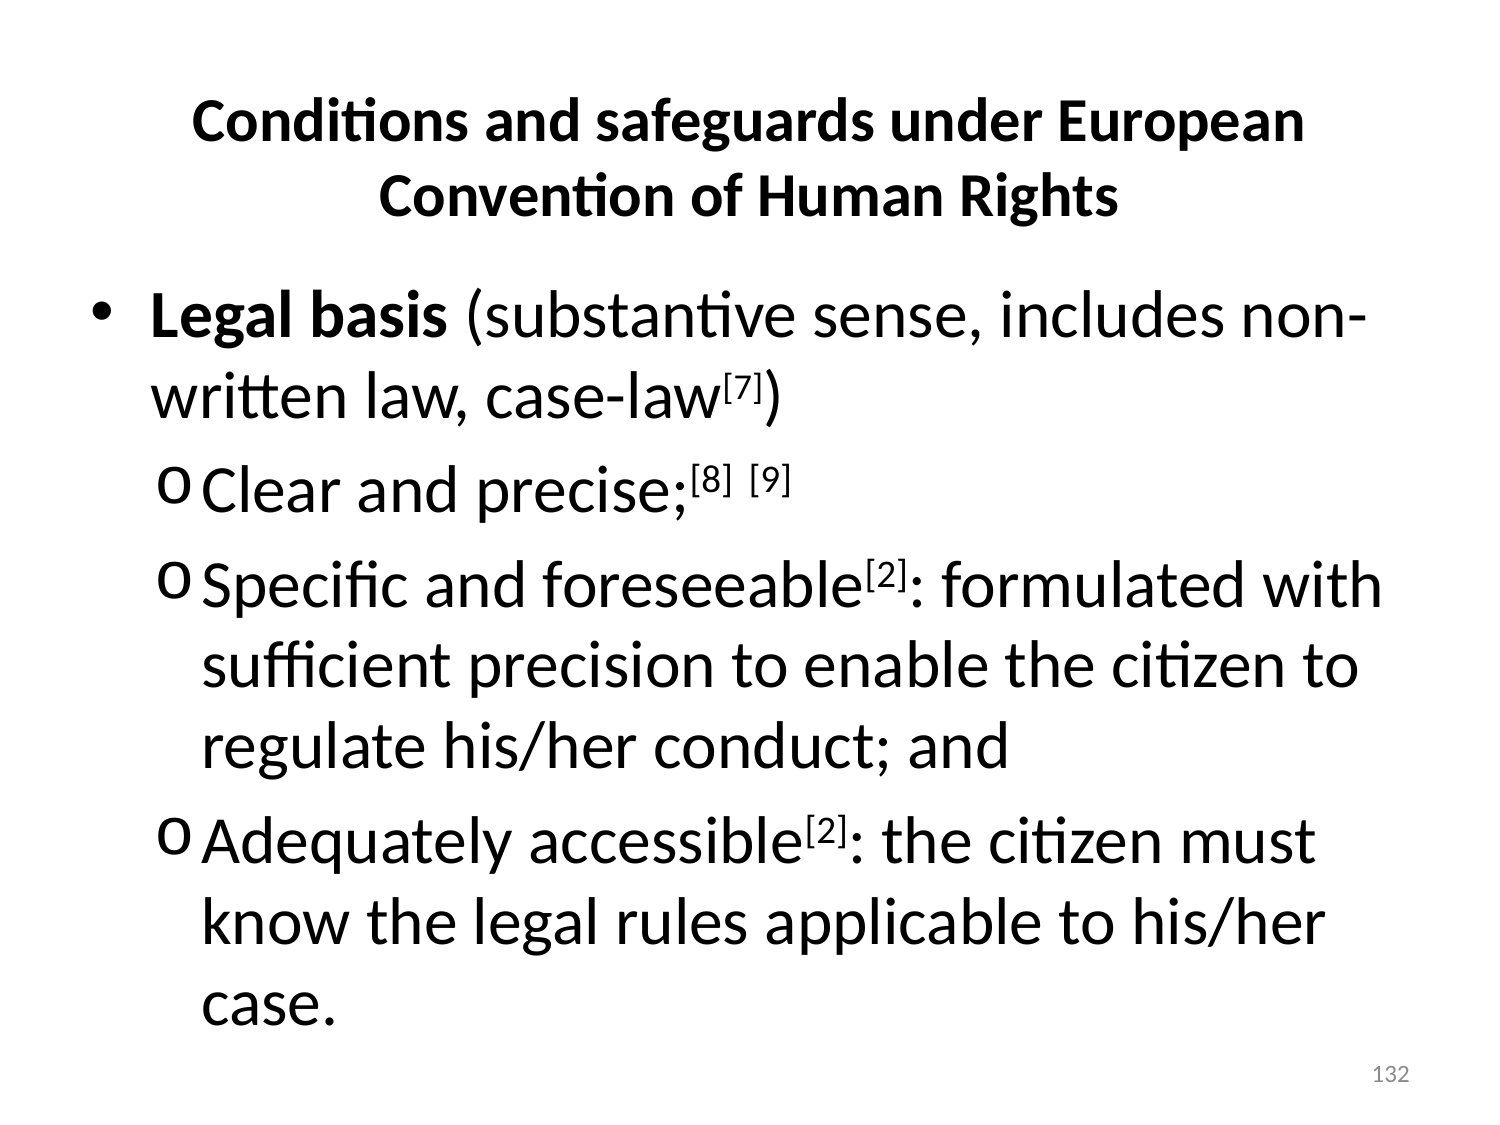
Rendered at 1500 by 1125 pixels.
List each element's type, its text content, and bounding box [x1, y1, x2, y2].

title Conditions and safeguards under European Convention of Human Rights [74, 44, 1426, 263]
slide_number 132 [1074, 1042, 1425, 1103]
list Legal basis (substantive sense, includes non-written law, case-law[7]) Clear and precise;[8] [9] Specific and foreseeable[2]: formulated with sufficient precision to enable the citizen to regulate his/her conduct; and Adequately accessible[2]: the citizen must know the legal rules applicable to his/her case. [74, 263, 1426, 1088]
